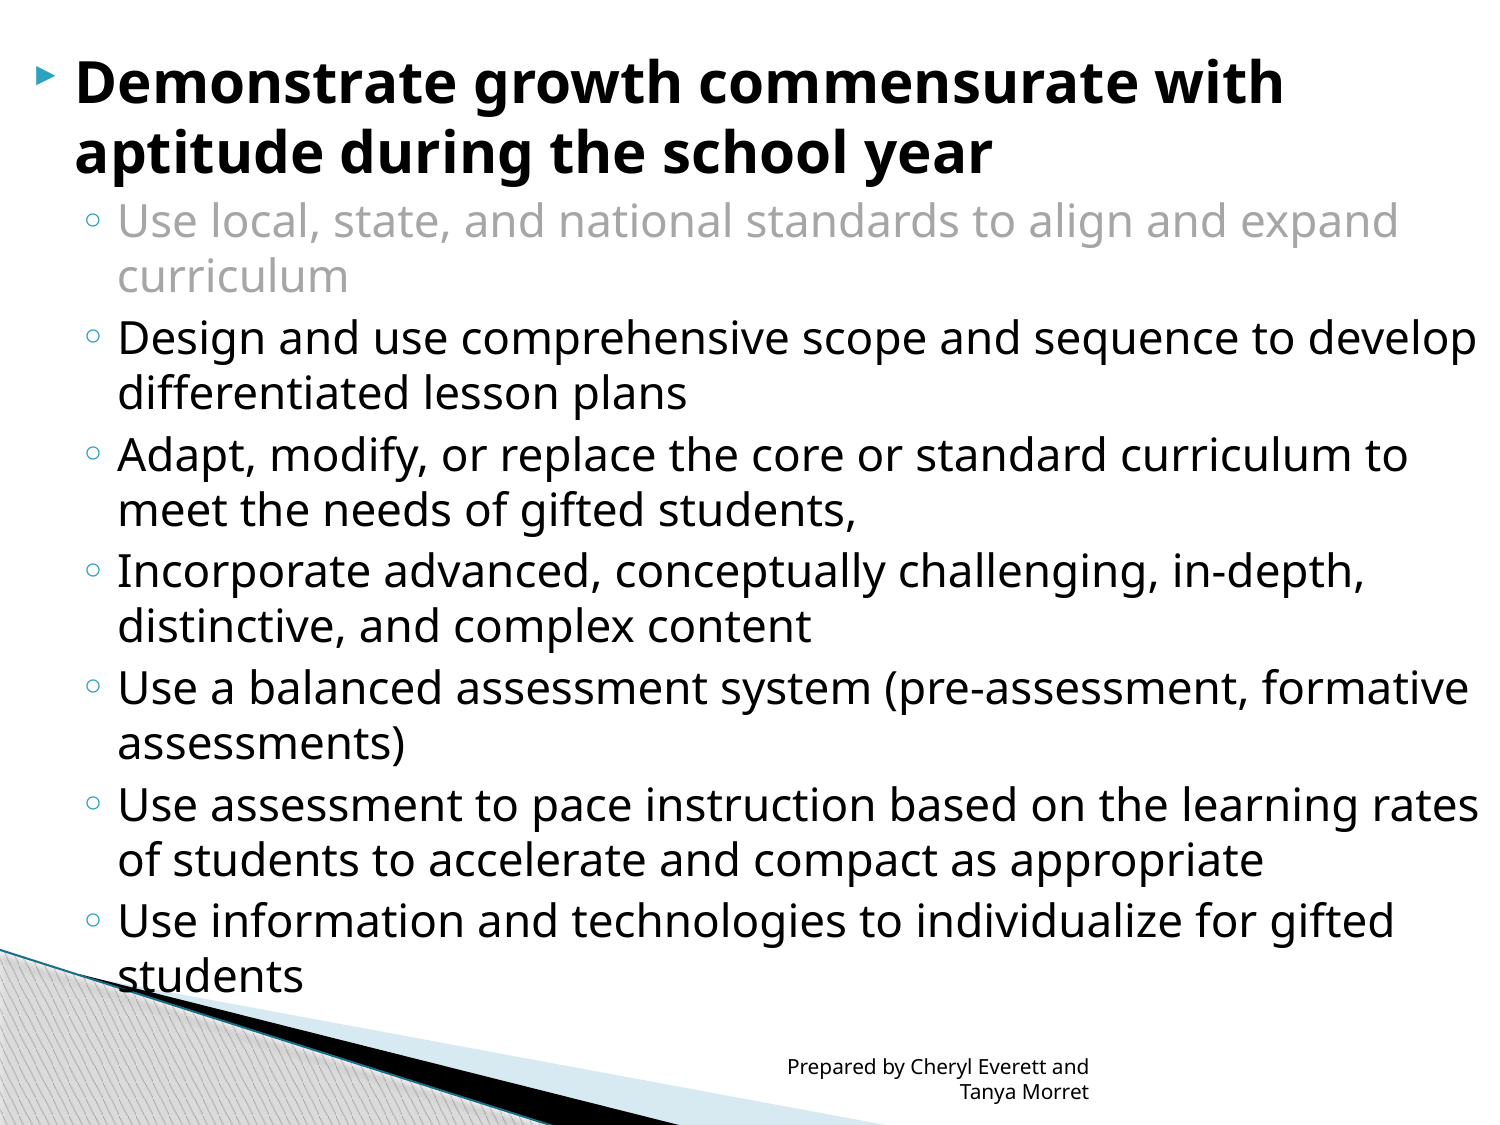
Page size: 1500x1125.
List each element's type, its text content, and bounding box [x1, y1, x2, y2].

footer Prepared by Cheryl Everett and Tanya Morret [718, 1051, 1105, 1112]
list Demonstrate growth commensurate with aptitude during the school year Use local, state, and national standards to align and expand curriculum Design and use comprehensive scope and sequence to develop differentiated lesson plans Adapt, modify, or replace the core or standard curriculum to meet the needs of gifted students, Incorporate advanced, conceptually challenging, in-depth, distinctive, and complex content Use a balanced assessment system (pre-assessment, formative assessments) Use assessment to pace instruction based on the learning rates of students to accelerate and compact as appropriate Use information and technologies to individualize for gifted students [0, 37, 1500, 781]
